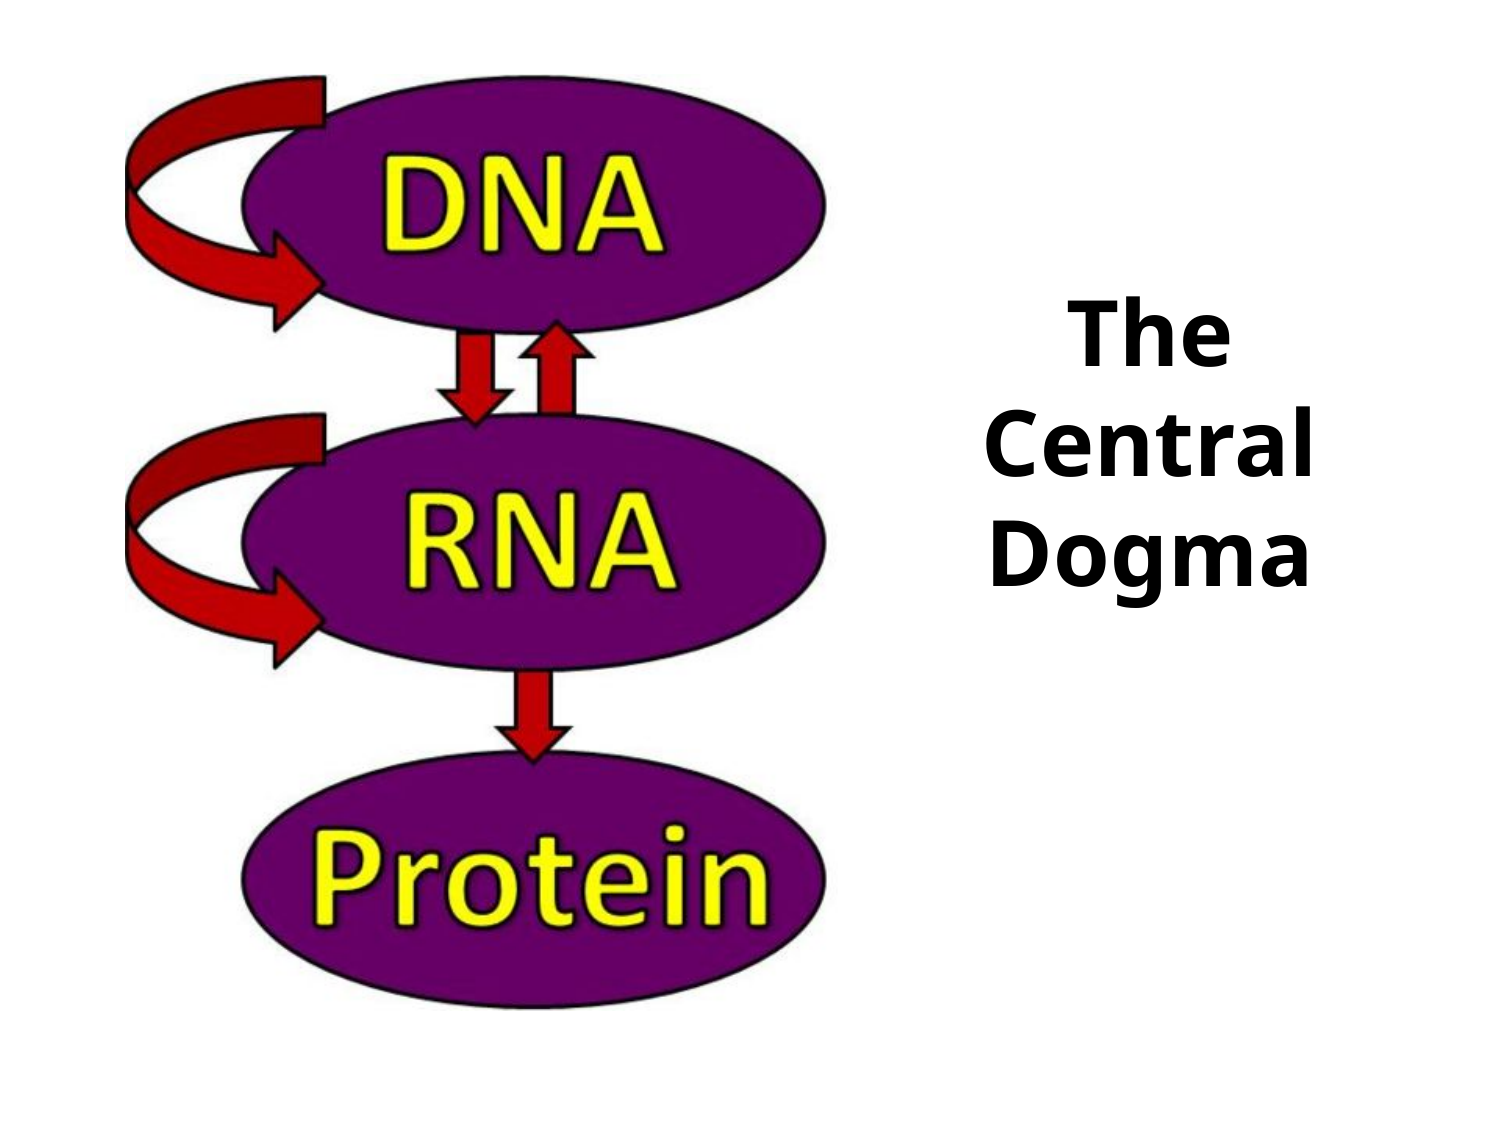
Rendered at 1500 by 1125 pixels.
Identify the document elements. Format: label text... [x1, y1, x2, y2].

picture [124, 74, 880, 1012]
title The Central Dogma [880, 74, 1426, 806]
